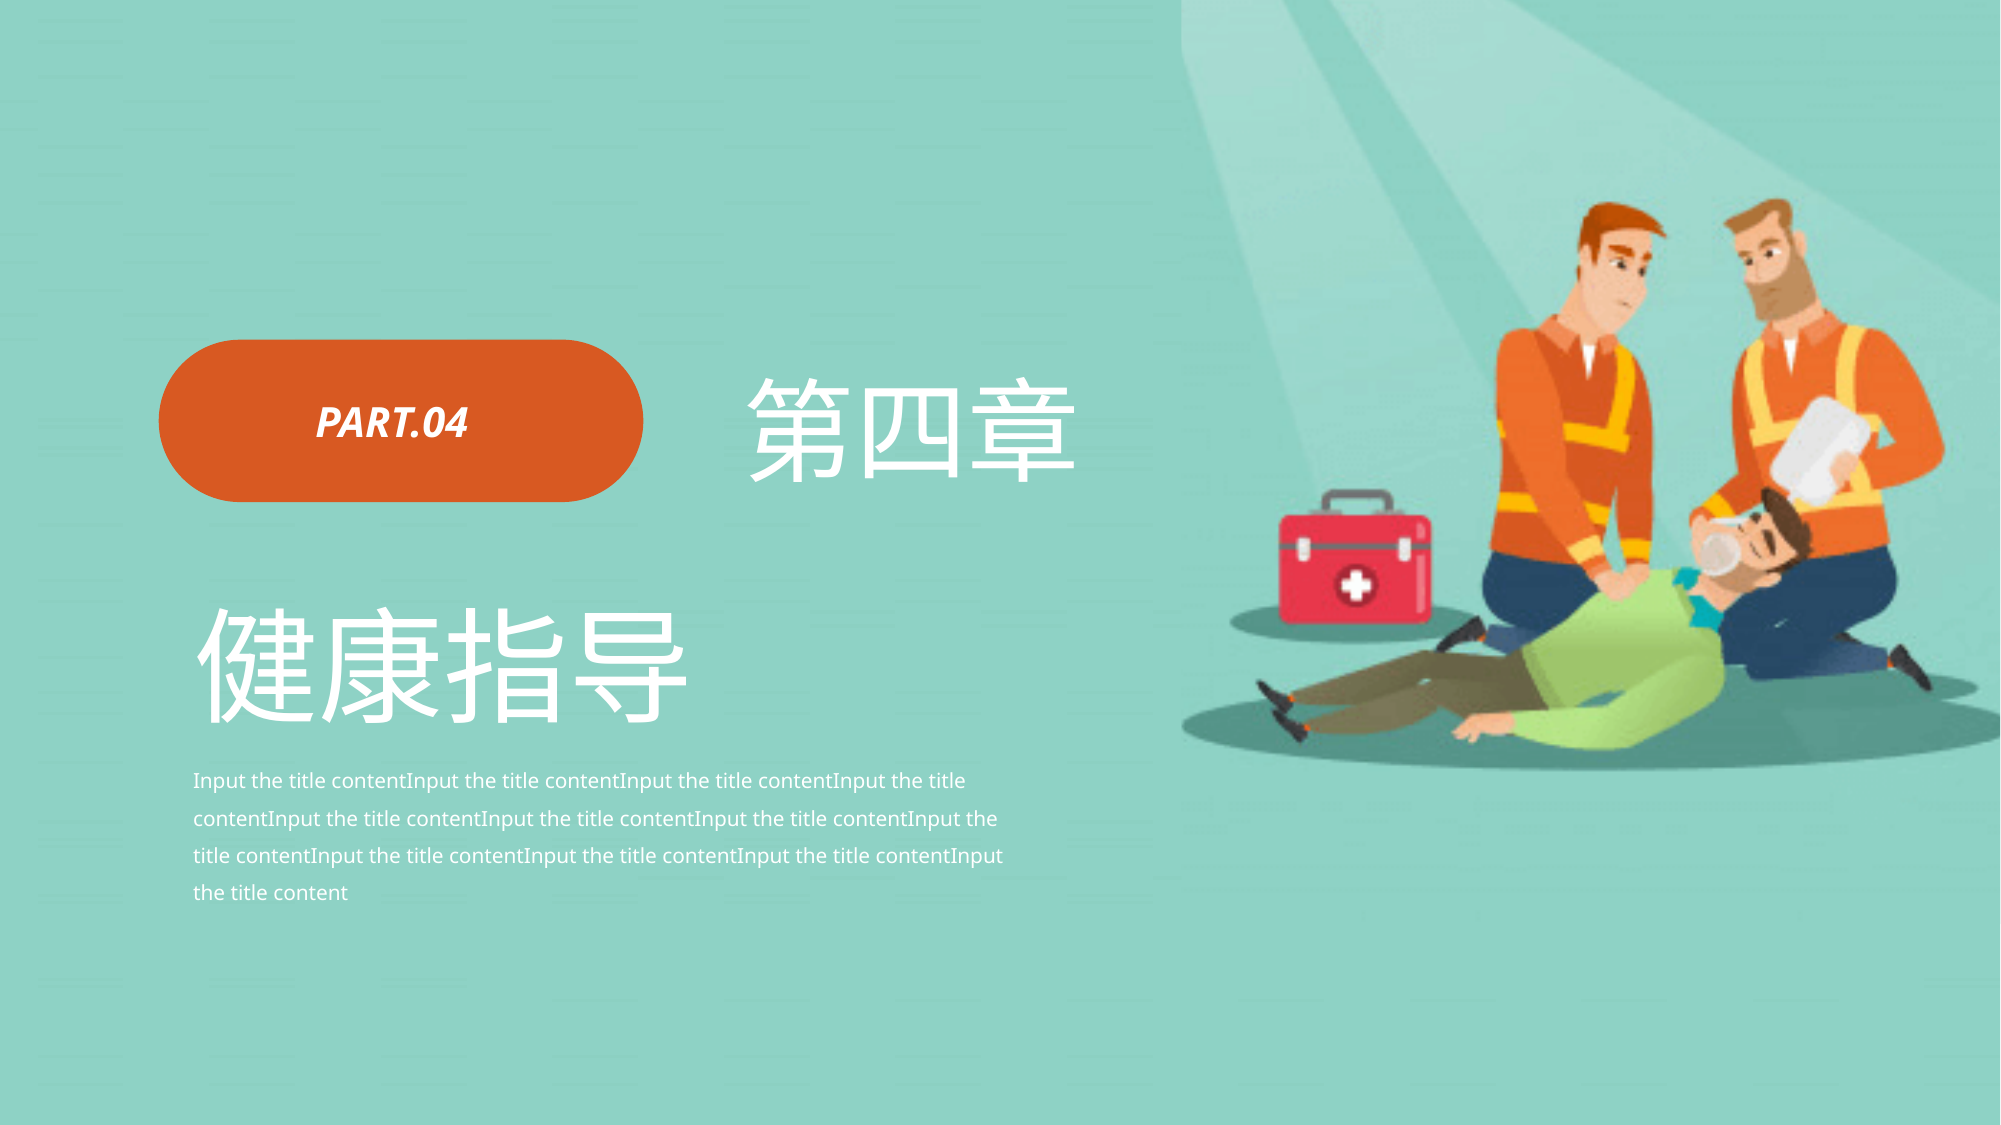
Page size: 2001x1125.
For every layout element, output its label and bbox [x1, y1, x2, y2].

text_box [178, 581, 1051, 910]
text_box [158, 339, 1151, 506]
picture [0, 0, 2001, 1125]
